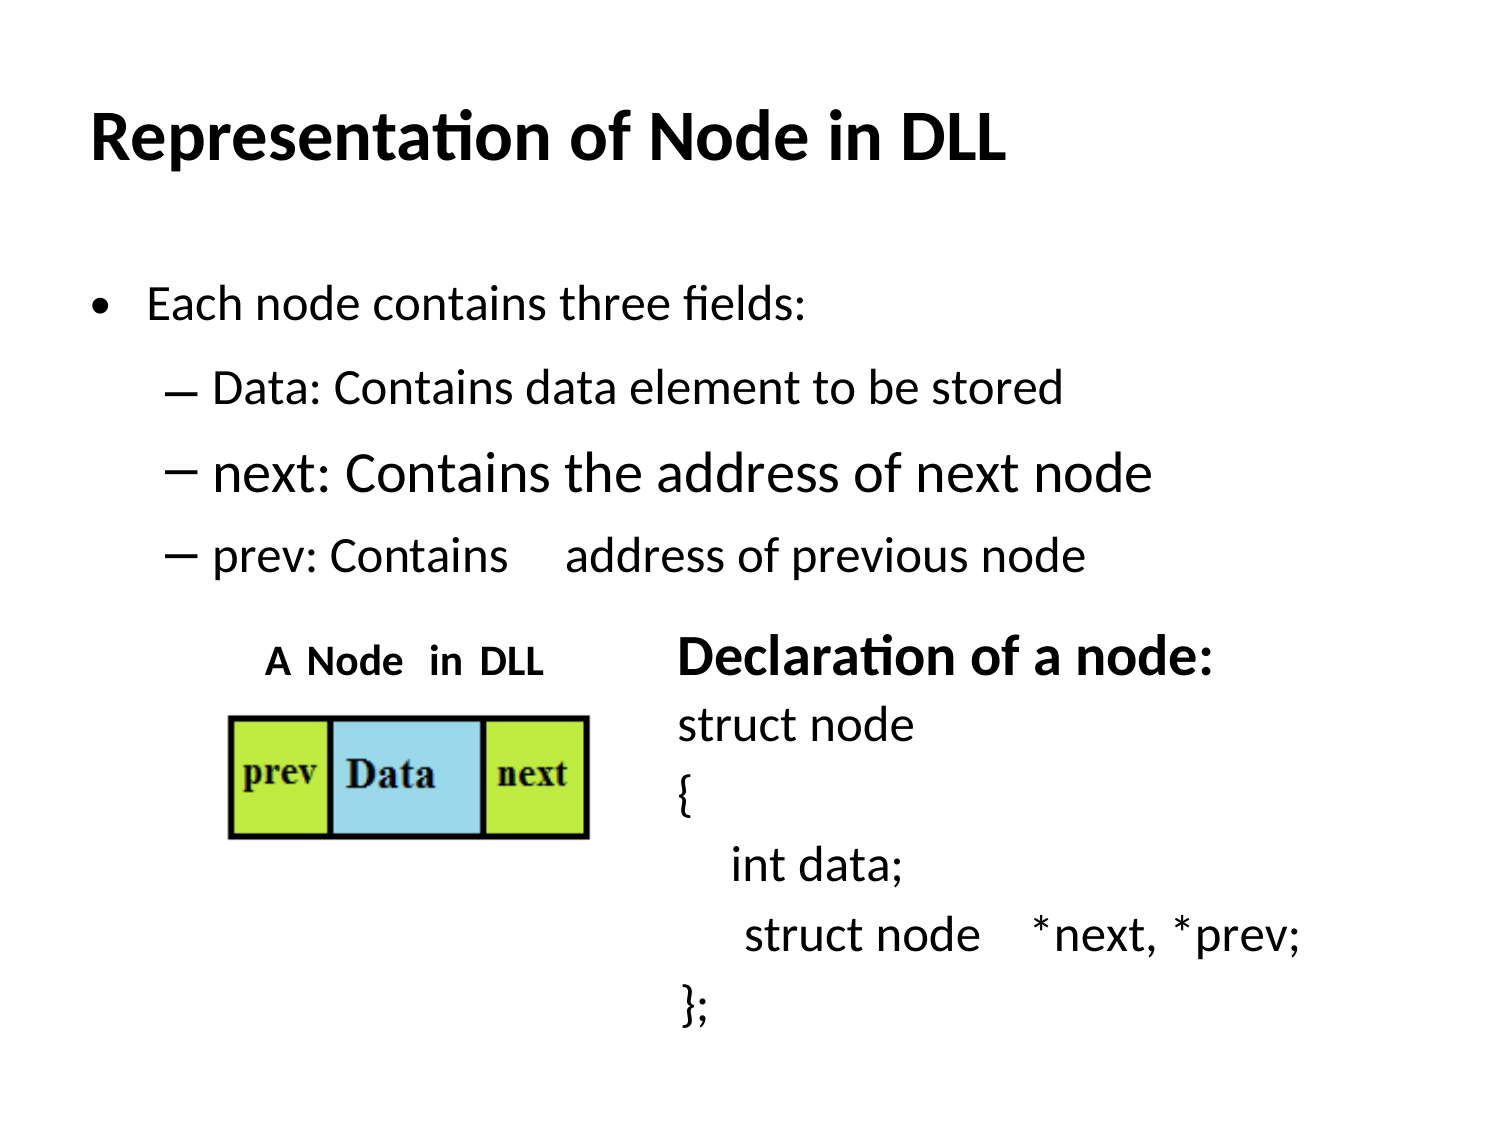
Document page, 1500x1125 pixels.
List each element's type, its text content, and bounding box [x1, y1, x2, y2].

text_box Node [304, 639, 427, 694]
text_box Each node contains three fields: [144, 278, 912, 342]
text_box address of previous node Declaration of a node: struct node { int data; [562, 530, 1227, 902]
text_box struct node [742, 908, 1026, 972]
text_box Data: Contains data element to be stored next: Contains the address of next node [209, 362, 1195, 510]
text_box }; [526, 978, 976, 1105]
text_box *next, *prev; [1026, 908, 1351, 972]
text_box Representation of Node in DLL [87, 102, 1155, 190]
text_box – – – [162, 359, 209, 590]
text_box • [87, 275, 122, 338]
text_box [212, 687, 562, 867]
text_box DLL [477, 639, 563, 694]
text_box A [262, 639, 304, 694]
text_box in [427, 639, 477, 694]
text_box prev: Contains [209, 530, 562, 594]
